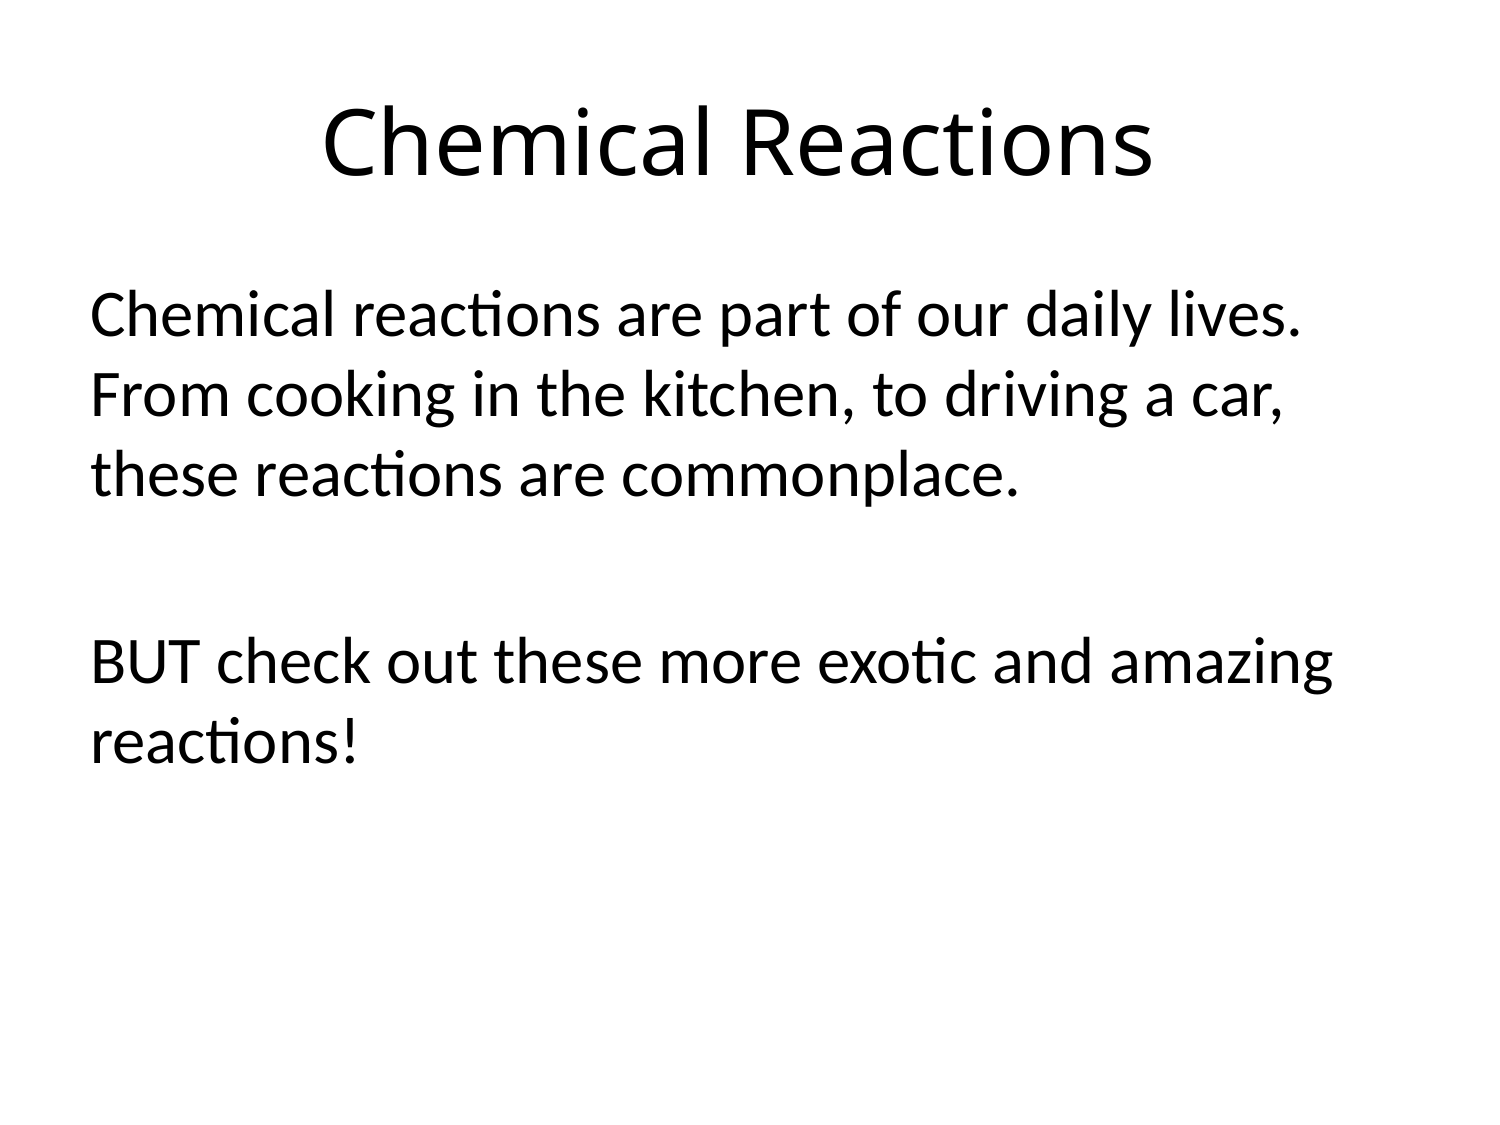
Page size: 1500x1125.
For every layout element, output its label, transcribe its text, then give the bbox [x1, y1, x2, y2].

list Chemical reactions are part of our daily lives. From cooking in the kitchen, to driving a car, these reactions are commonplace. BUT check out these more exotic and amazing reactions! [75, 262, 1425, 1005]
title Chemical Reactions [75, 45, 1425, 233]
